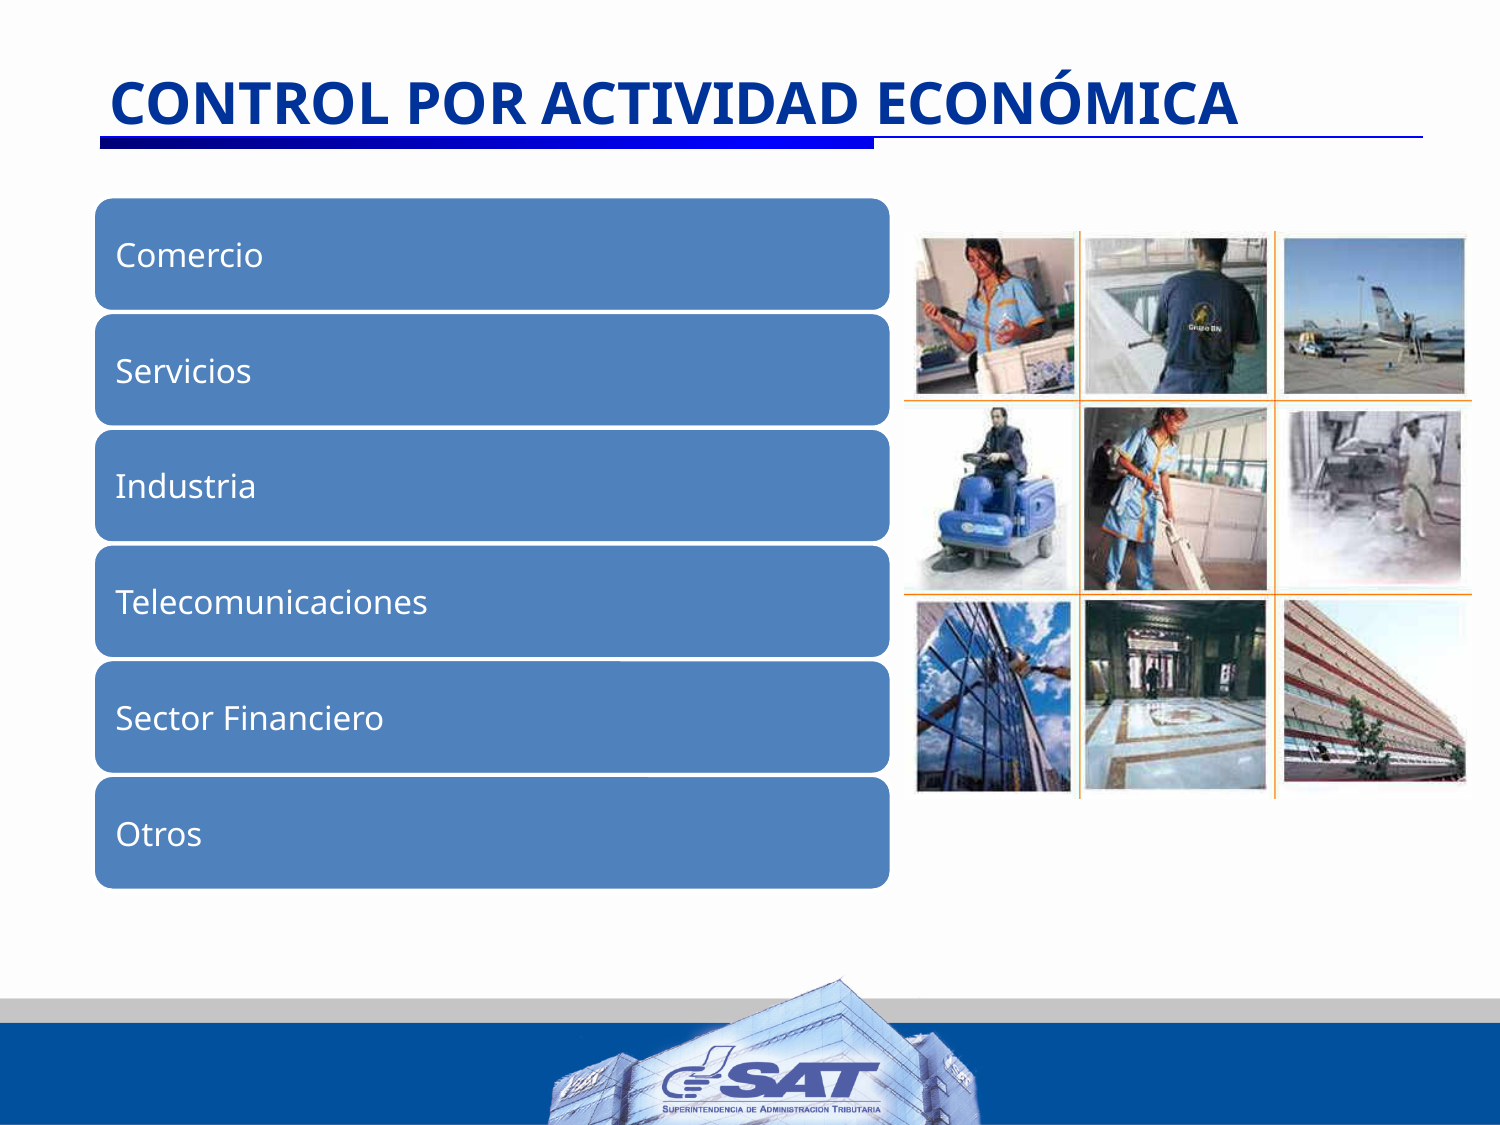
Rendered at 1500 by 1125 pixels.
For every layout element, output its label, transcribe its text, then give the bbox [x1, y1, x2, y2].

picture [0, 0, 1500, 1125]
title CONTROL POR ACTIVIDAD ECONÓMICA [93, 30, 1436, 144]
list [92, 196, 892, 891]
